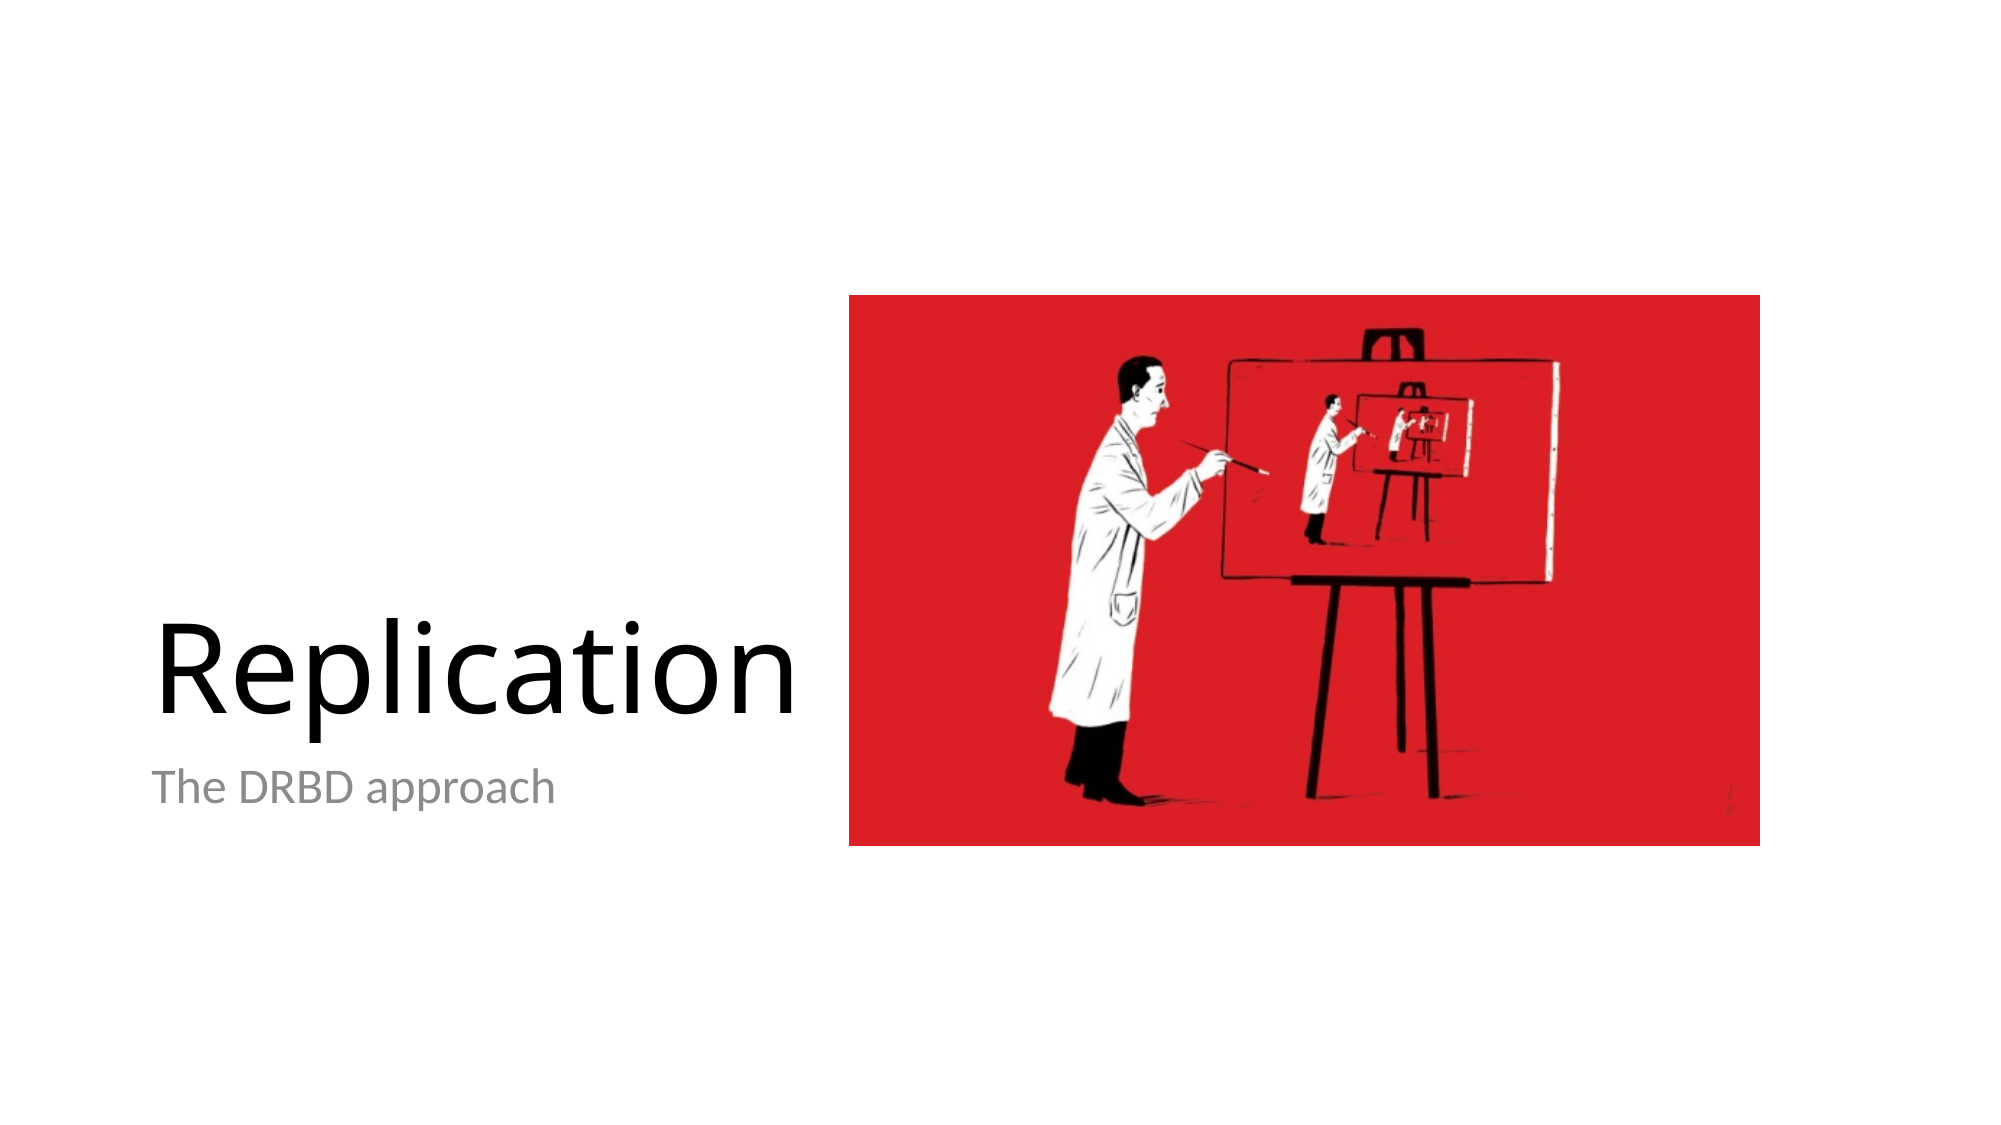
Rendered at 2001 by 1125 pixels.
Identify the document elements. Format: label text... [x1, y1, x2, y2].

list The DRBD approach [136, 752, 1862, 999]
picture [849, 295, 1760, 846]
title Replication [136, 280, 1862, 749]
